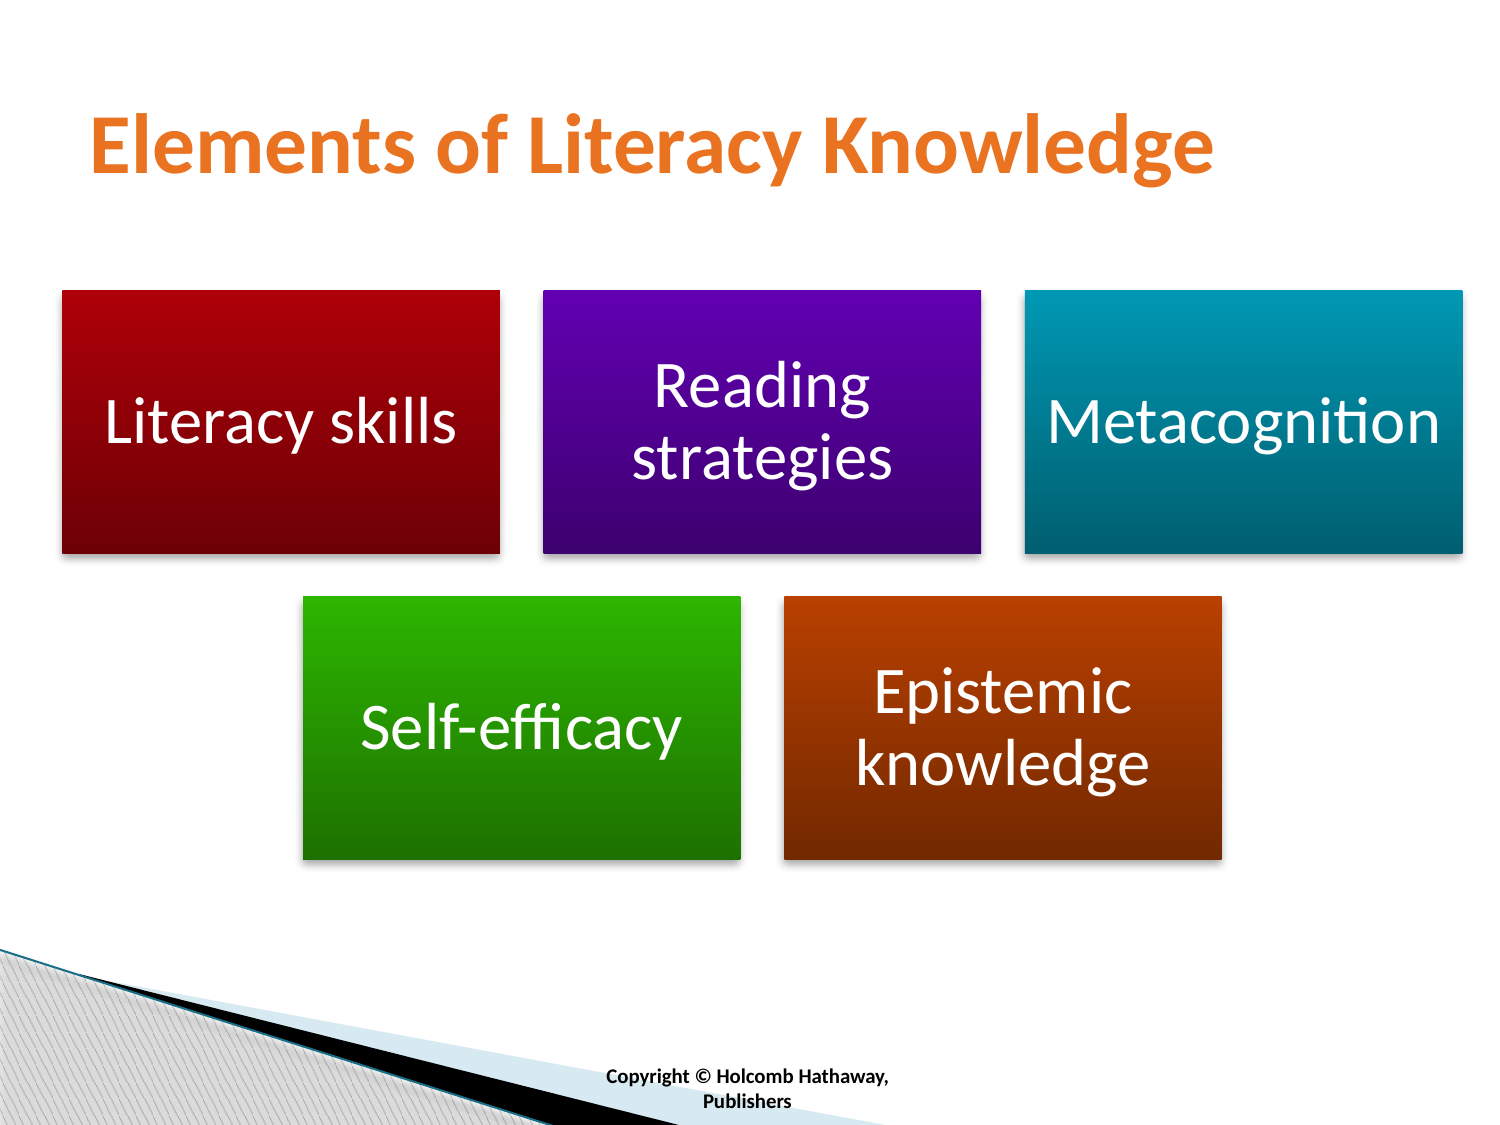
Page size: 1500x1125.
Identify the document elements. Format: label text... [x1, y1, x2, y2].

title Elements of Literacy Knowledge [75, 45, 1425, 199]
footer Copyright © Holcomb Hathaway, Publishers [0, 1051, 1500, 1125]
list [62, 199, 1463, 951]
